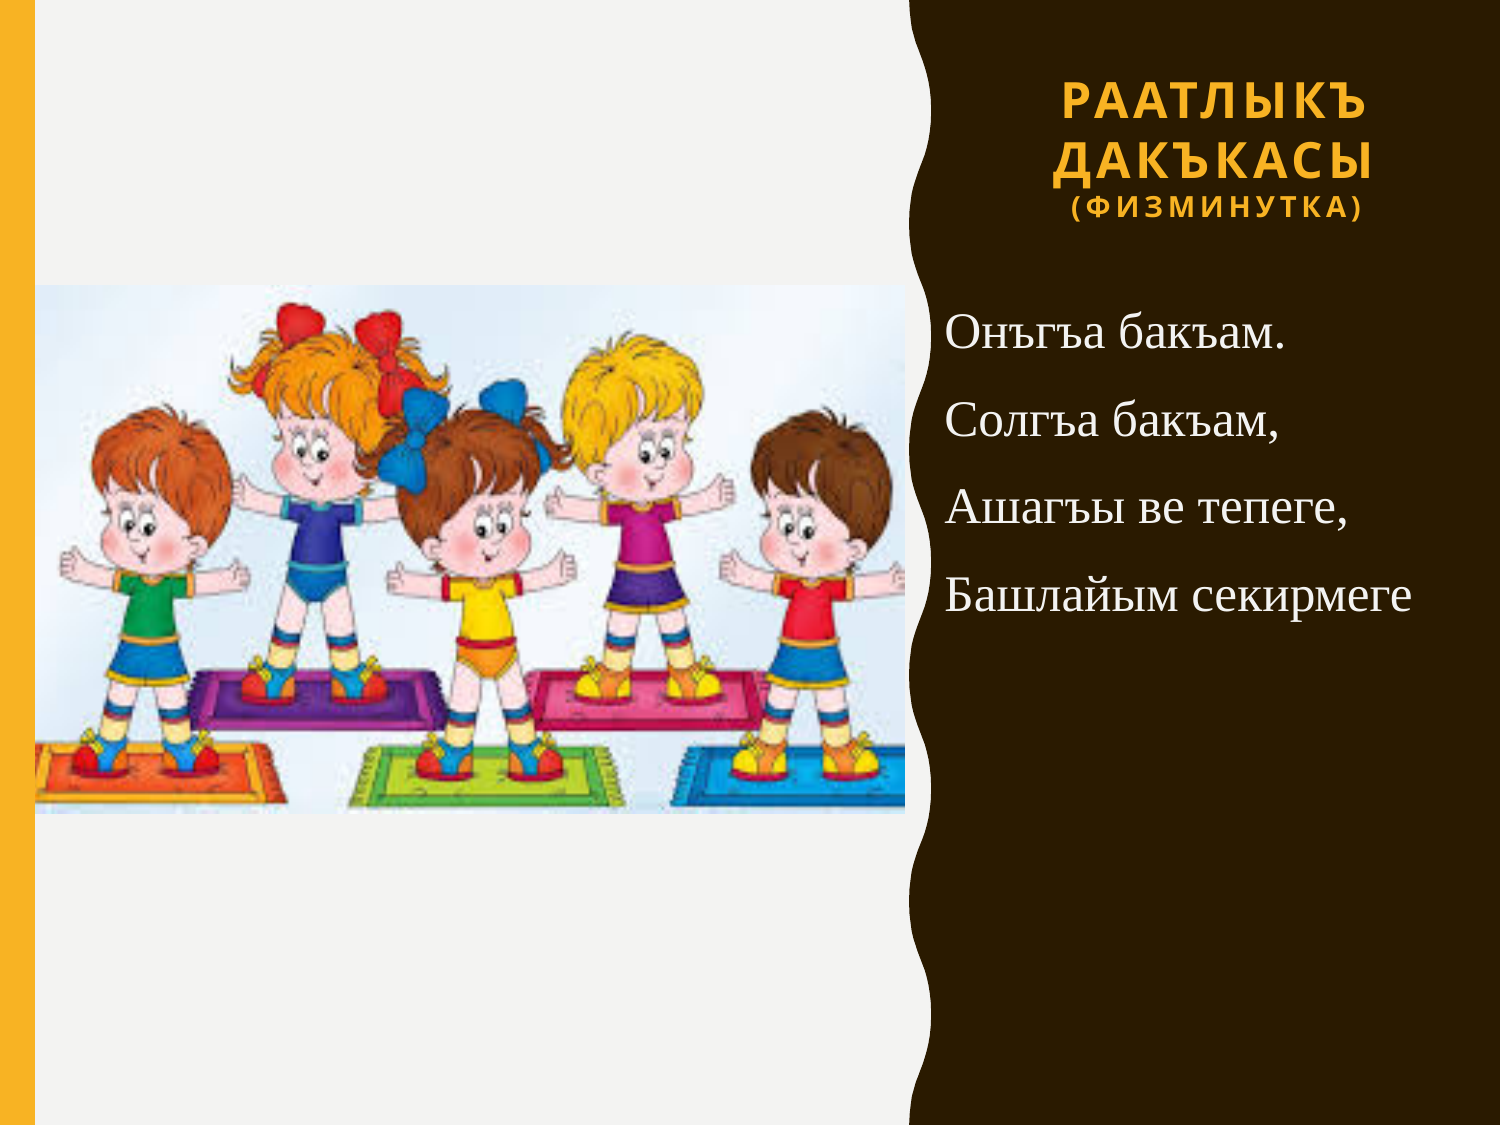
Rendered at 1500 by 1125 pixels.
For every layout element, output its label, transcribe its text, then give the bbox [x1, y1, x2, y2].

title Раатлыкъ дакъкасы (физминутка) [1025, 75, 1407, 231]
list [35, 285, 905, 814]
list Онъгъа бакъам. Солгъа бакъам, Ашагъы ве тепеге, Башлайым секирмеге [929, 285, 1490, 634]
